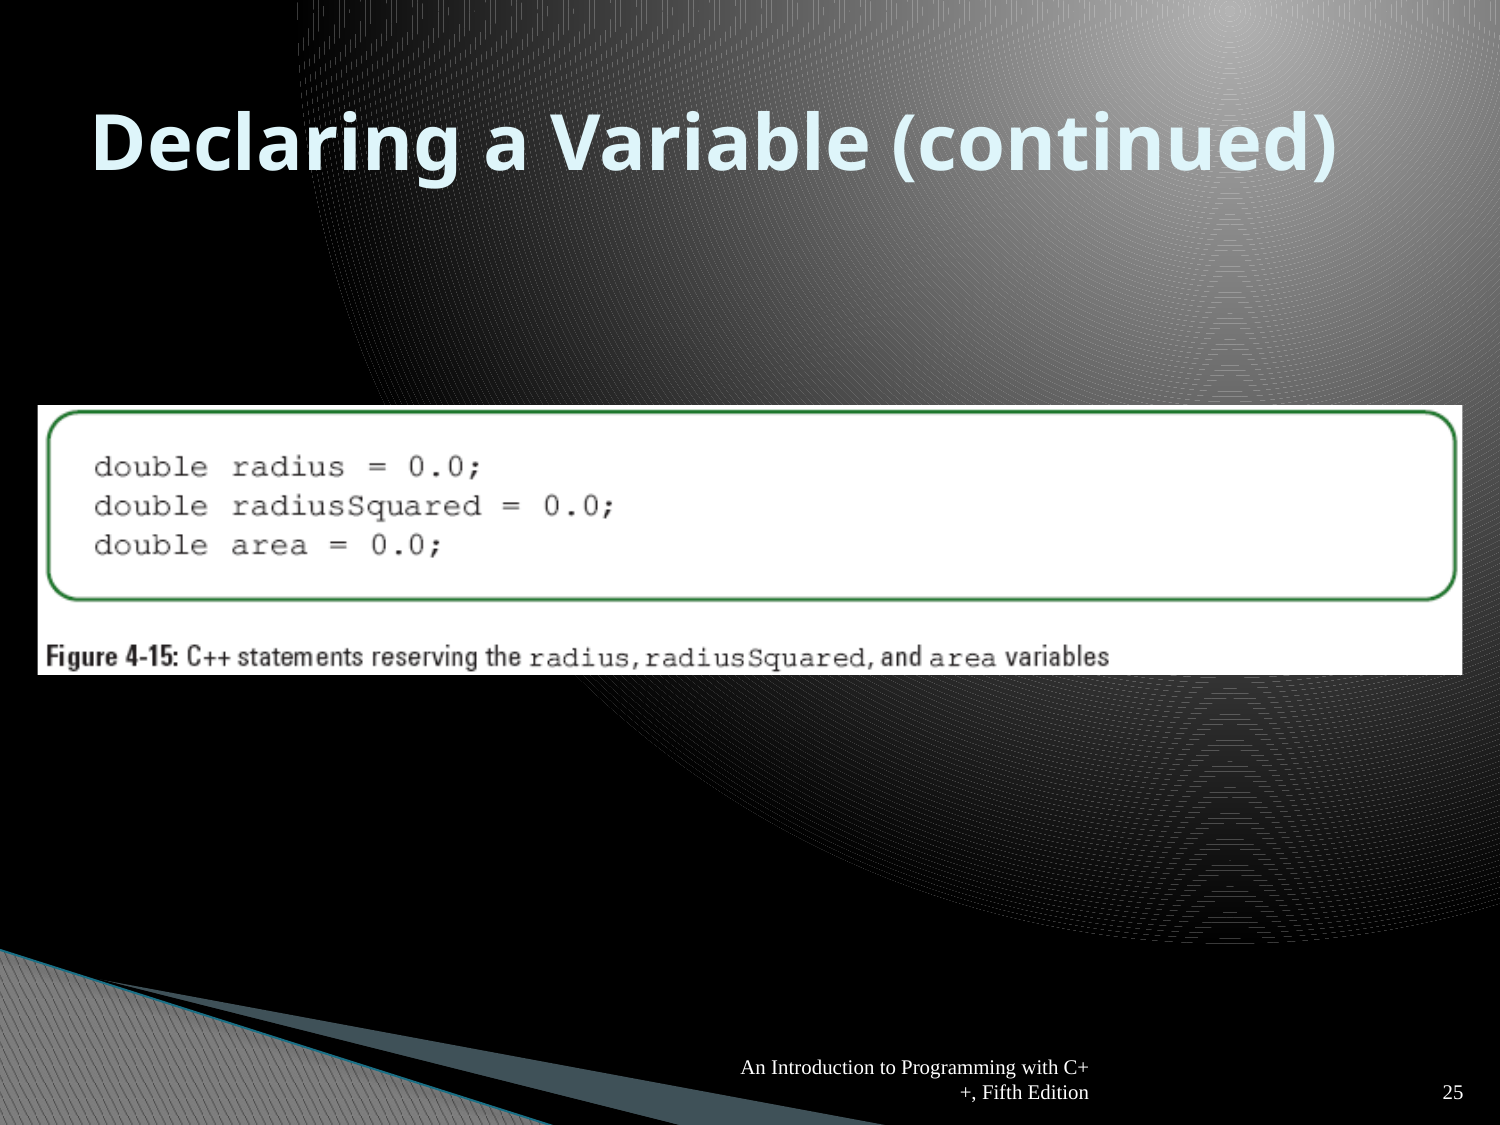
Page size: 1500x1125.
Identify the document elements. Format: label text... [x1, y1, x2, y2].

footer An Introduction to Programming with C++, Fifth Edition [718, 1051, 1105, 1112]
picture [0, 952, 543, 1125]
picture [37, 404, 1463, 676]
title Declaring a Variable (continued) [75, 45, 1425, 233]
slide_number 25 [1418, 1051, 1479, 1112]
